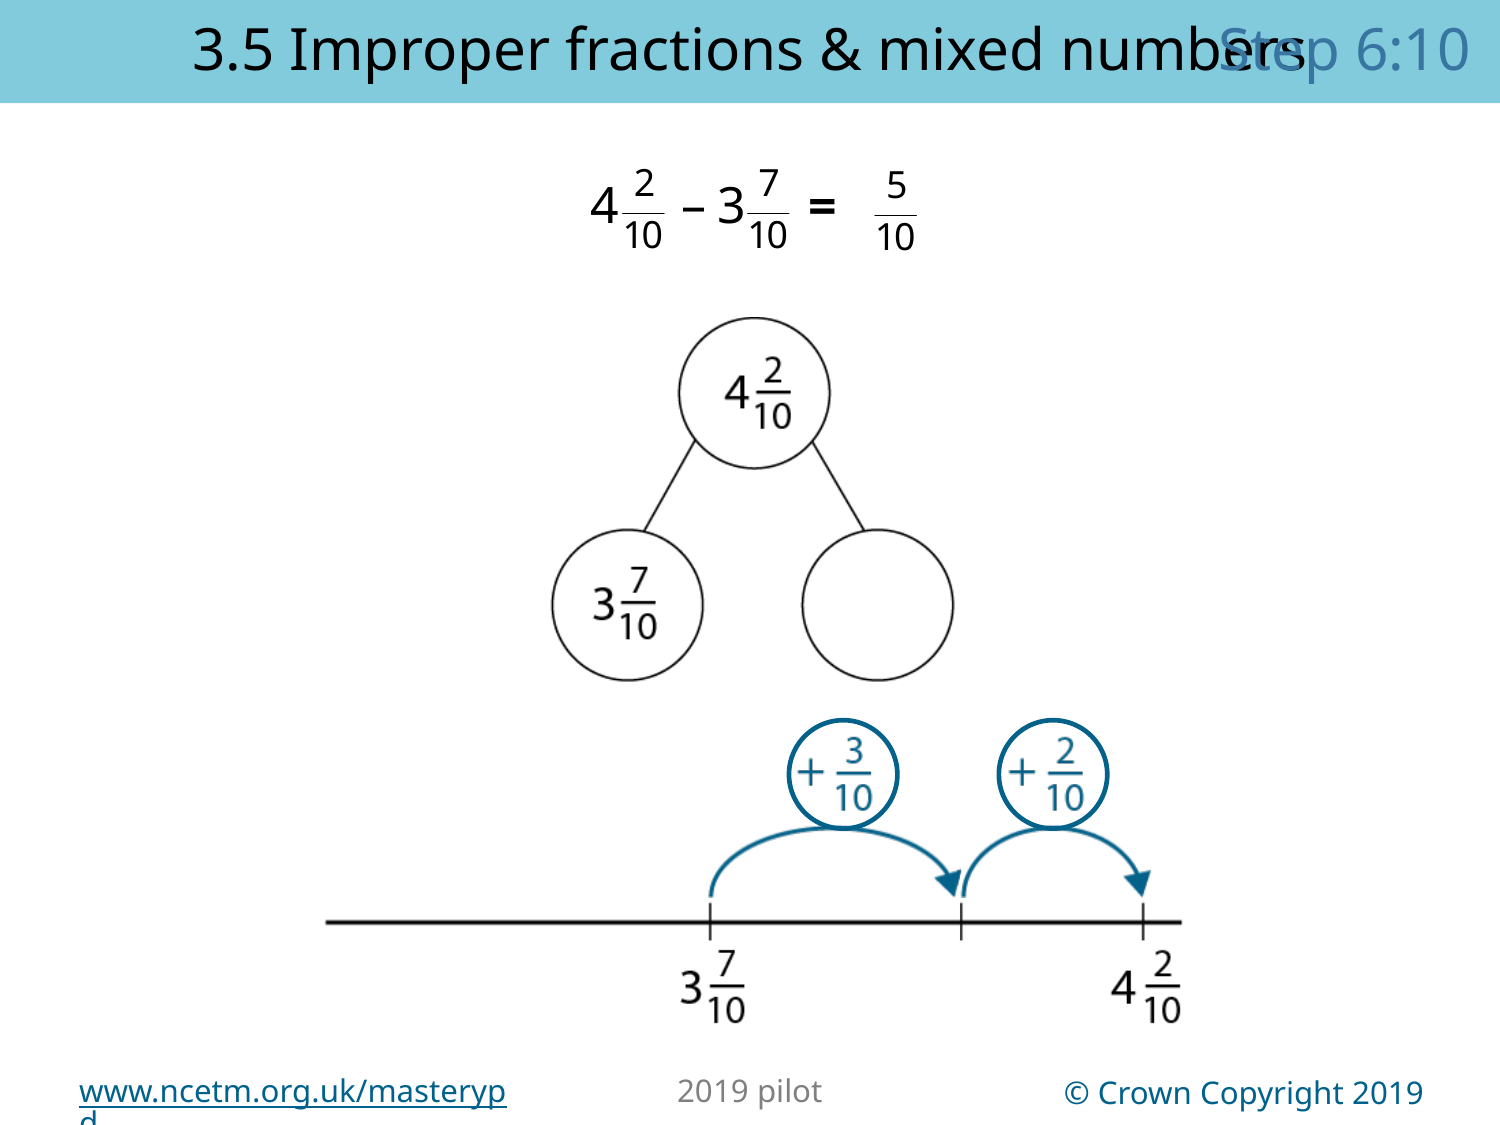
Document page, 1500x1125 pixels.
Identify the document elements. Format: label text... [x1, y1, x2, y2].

picture [1032, 820, 1075, 825]
picture [822, 820, 865, 825]
picture [691, 733, 803, 815]
picture [792, 733, 894, 815]
text_box [1016, 719, 1090, 733]
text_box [807, 164, 923, 256]
text_box [1015, 815, 1091, 820]
picture [991, 733, 1013, 815]
picture [190, 820, 1310, 1048]
picture [884, 733, 964, 815]
picture [1002, 733, 1104, 815]
picture [1094, 733, 1139, 815]
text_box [587, 162, 794, 255]
text_box [805, 815, 881, 820]
text_box [806, 719, 880, 733]
list Step 6:10 [0, 0, 1500, 104]
picture [190, 317, 1310, 705]
